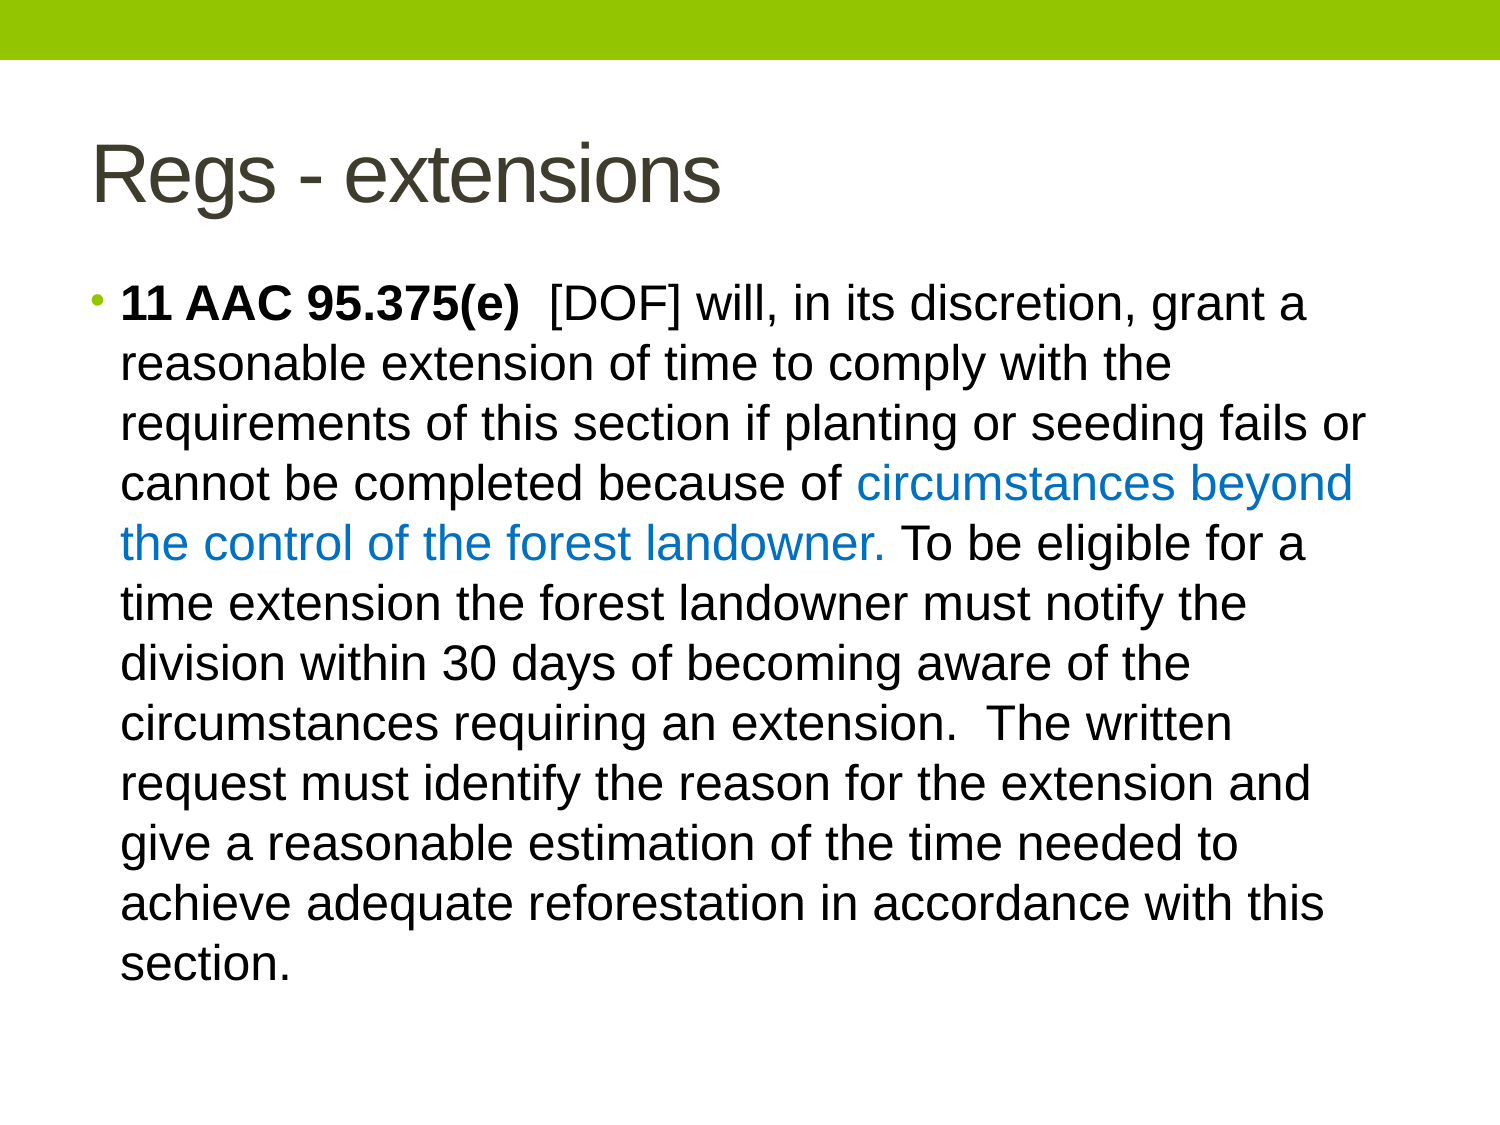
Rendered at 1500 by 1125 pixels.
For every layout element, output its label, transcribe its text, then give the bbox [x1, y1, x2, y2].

title Regs - extensions [75, 87, 1425, 250]
list 11 AAC 95.375(e) [DOF] will, in its discretion, grant a reasonable extension of time to comply with the requirements of this section if planting or seeding fails or cannot be completed because of circumstances beyond the control of the forest landowner. To be eligible for a time extension the forest landowner must notify the division within 30 days of becoming aware of the circumstances requiring an exten­sion. The written request must identify the reason for the extension and give a reasonable estimation of the time needed to achieve adequate reforestation in accordance with this section. [75, 262, 1425, 1063]
